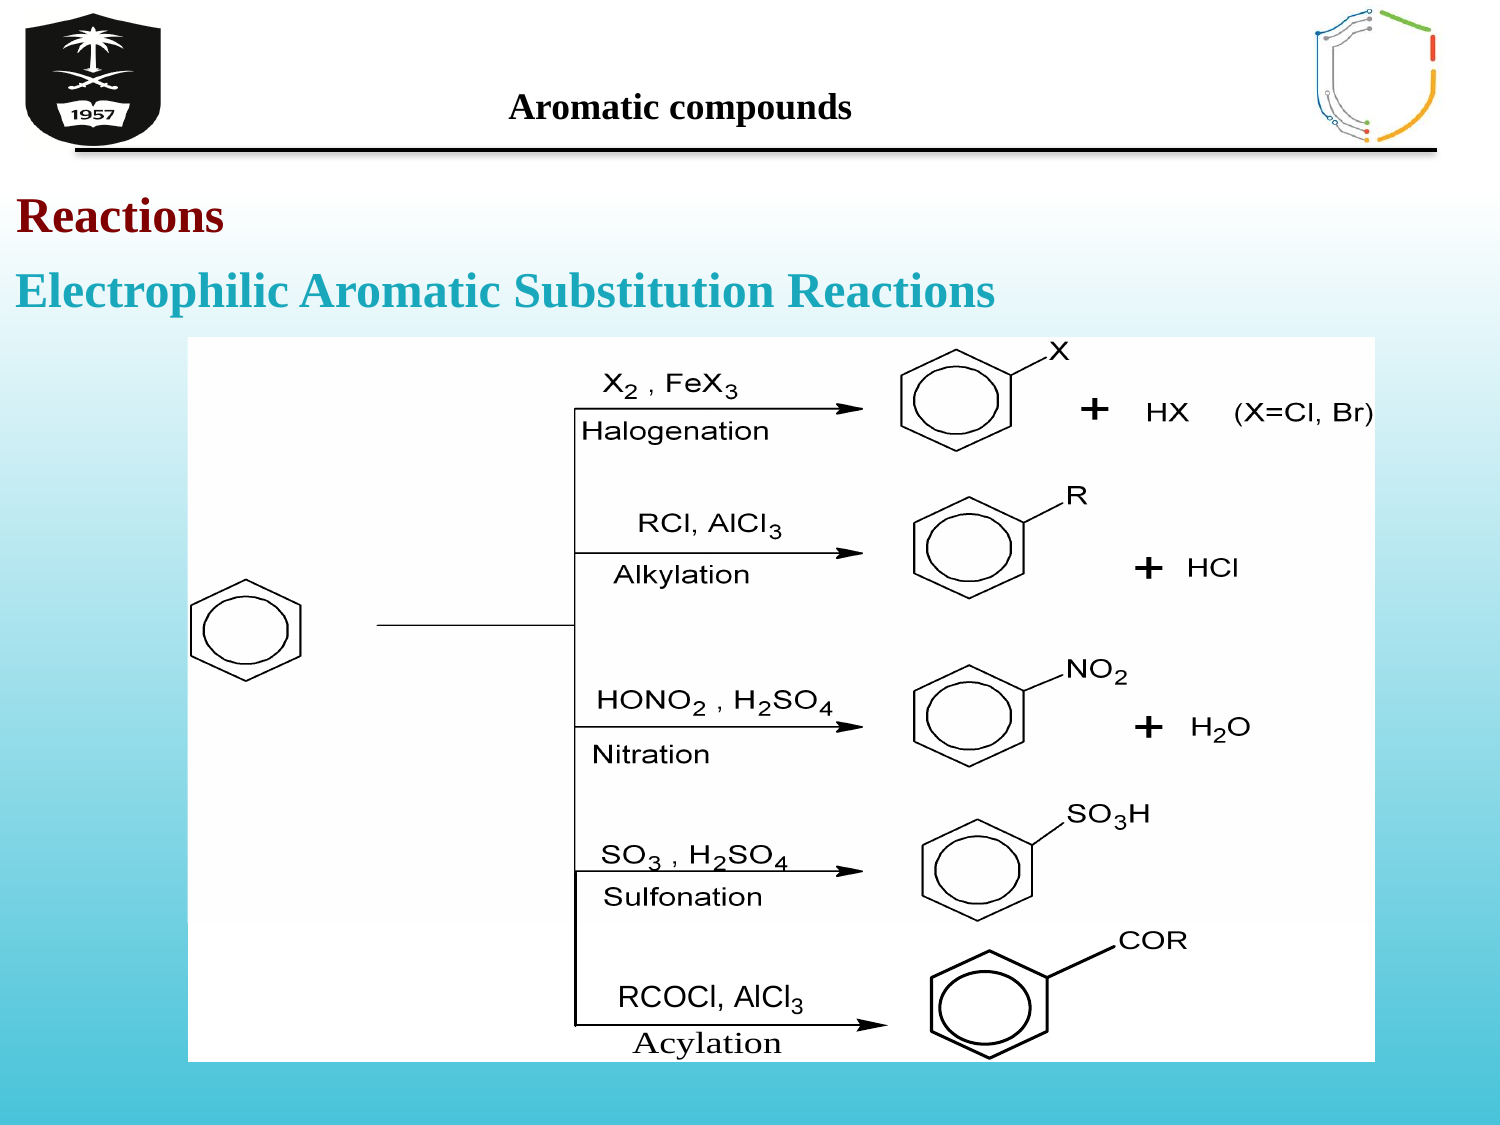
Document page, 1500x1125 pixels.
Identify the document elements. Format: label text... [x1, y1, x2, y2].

picture [1287, 0, 1463, 165]
title Electrophilic Aromatic Substitution Reactions [0, 212, 1350, 363]
text_box Aromatic compounds [493, 74, 868, 135]
text_box Reactions [1, 174, 240, 250]
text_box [187, 337, 1376, 1063]
picture [24, 12, 163, 151]
